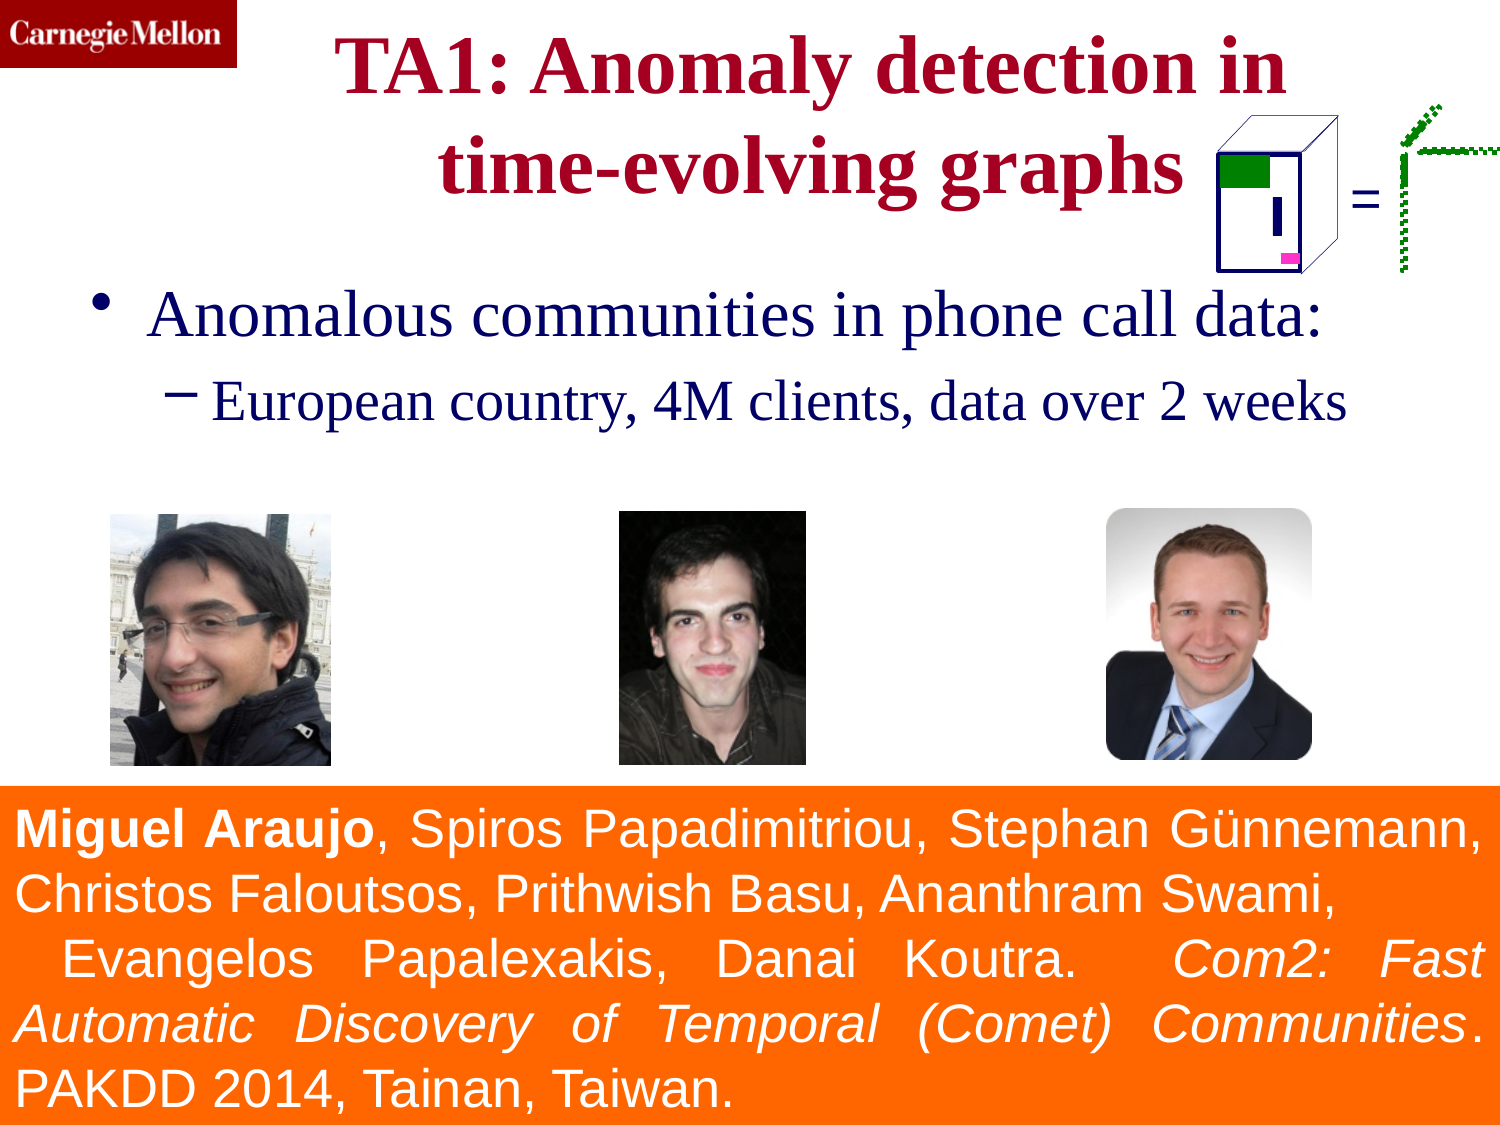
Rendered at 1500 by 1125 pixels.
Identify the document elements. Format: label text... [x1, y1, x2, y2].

picture [110, 514, 331, 767]
picture [1106, 508, 1312, 760]
picture [619, 511, 806, 765]
list Anomalous communities in phone call data: European country, 4M clients, data over 2 weeks ~200 calls to EACH receiver on EACH day! [74, 262, 1426, 785]
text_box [1217, 100, 1500, 275]
title TA1: Anomaly detection in time-evolving graphs [250, 53, 1373, 167]
text_box Miguel Araujo, Spiros Papadimitriou, Stephan Günnemann, Christos Faloutsos, Prithwish Basu, Ananthram Swami, Evangelos Papalexakis, Danai Koutra. Com2: Fast Automatic Discovery of Temporal (Comet) Communities. PAKDD 2014, Tainan, Taiwan. [0, 785, 1500, 1125]
picture [0, 0, 237, 68]
